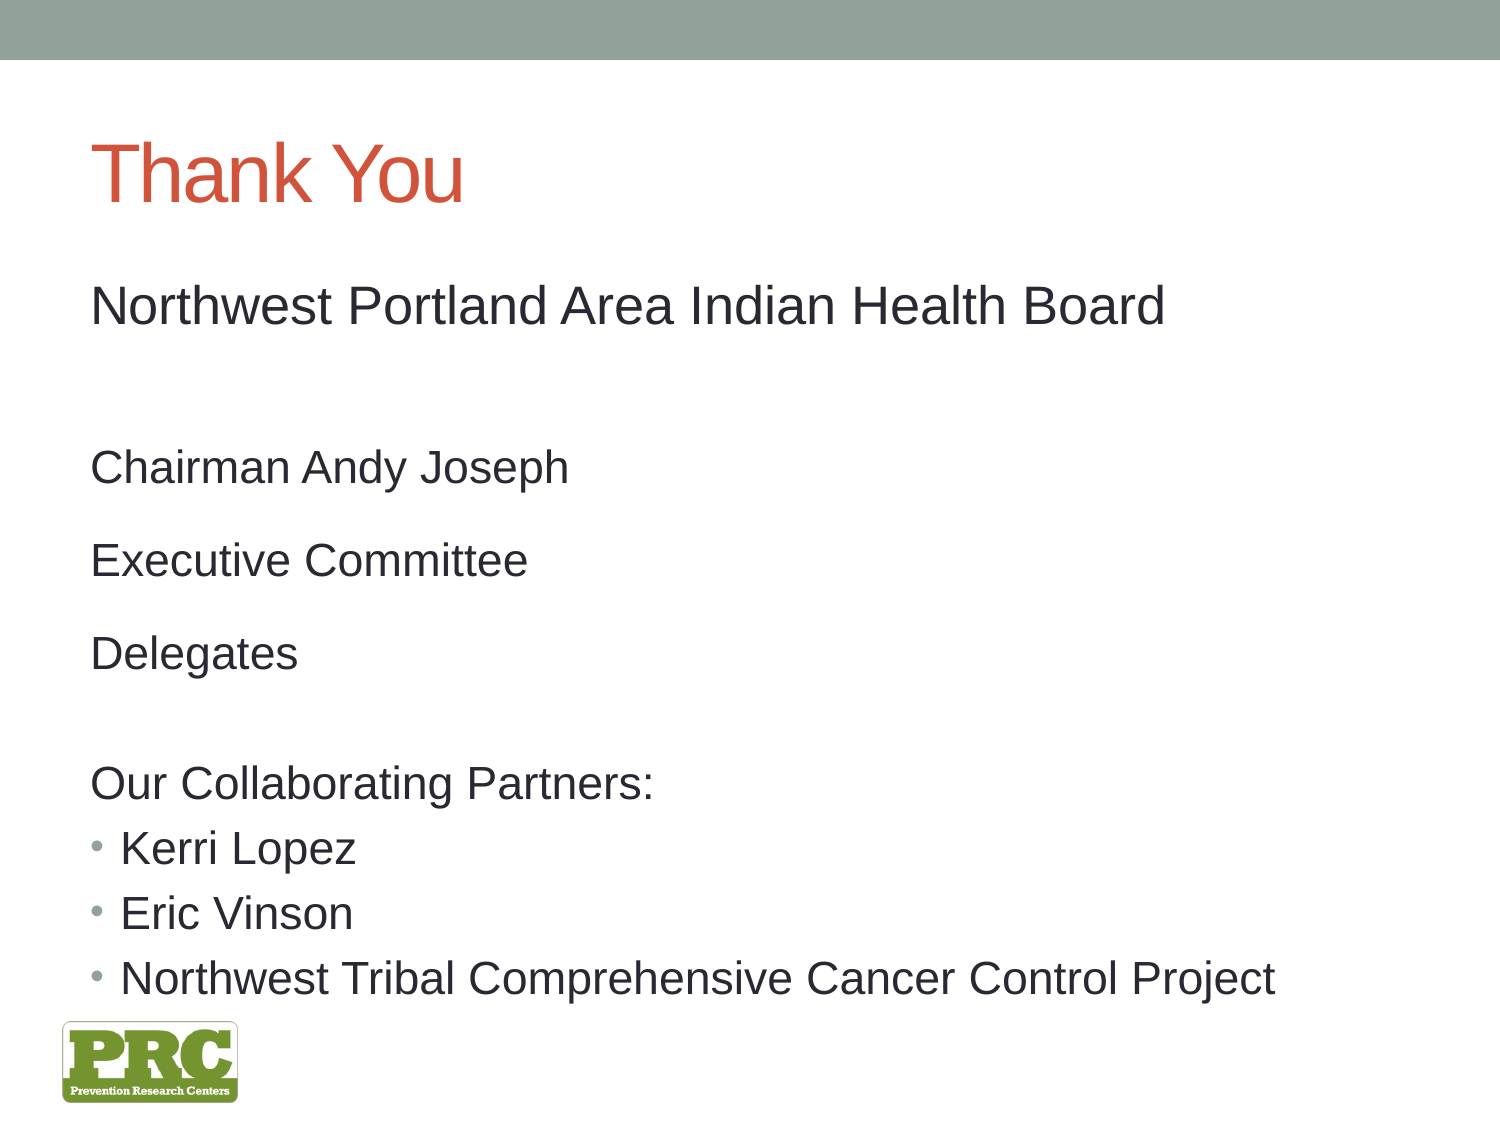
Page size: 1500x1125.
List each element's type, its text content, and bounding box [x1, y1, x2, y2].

list Northwest Portland Area Indian Health Board Chairman Andy Joseph Executive Committee Delegates Our Collaborating Partners: Kerri Lopez Eric Vinson Northwest Tribal Comprehensive Cancer Control Project [75, 262, 1425, 1013]
picture [62, 1021, 238, 1103]
title Thank You [75, 87, 1425, 250]
